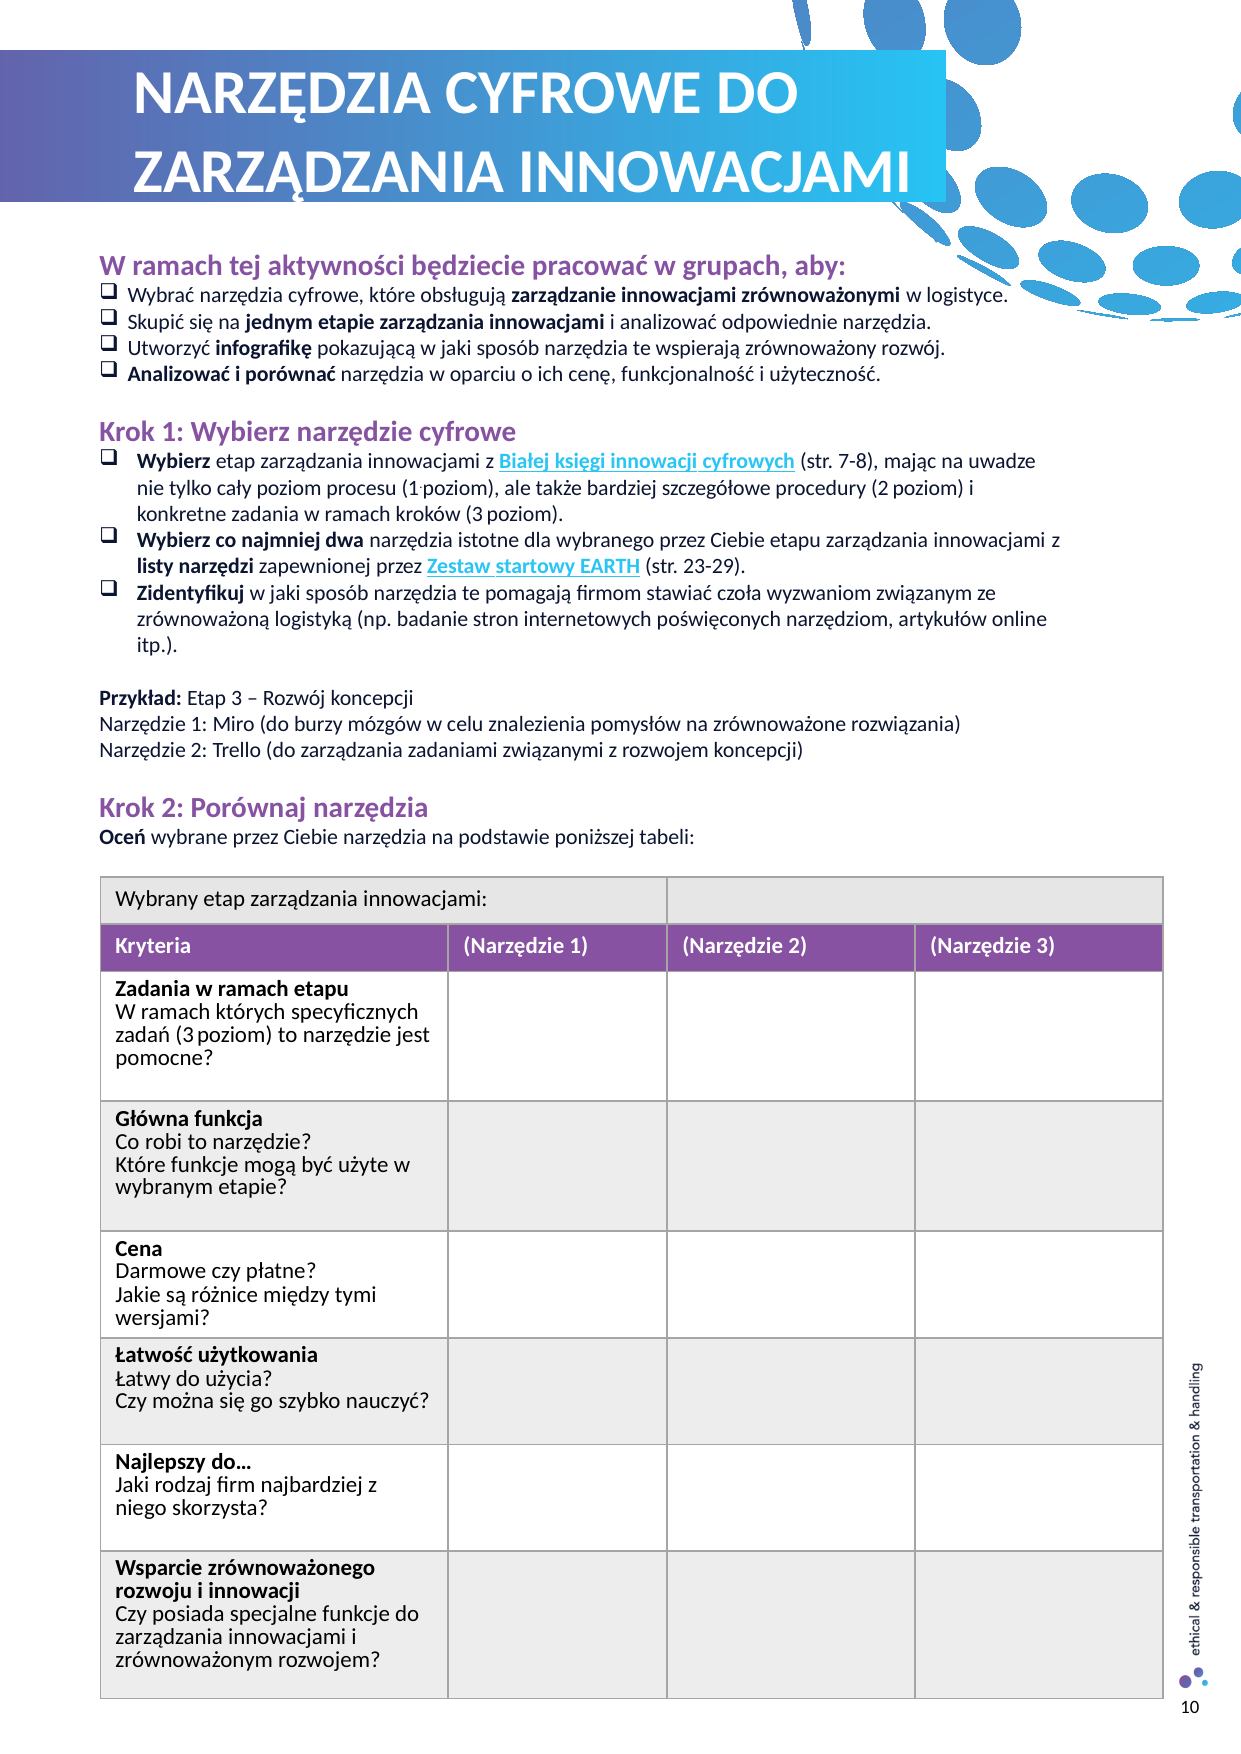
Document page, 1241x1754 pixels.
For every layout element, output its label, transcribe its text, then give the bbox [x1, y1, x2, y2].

table_cell Wsparcie zrównoważonego rozwoju i innowacji Czy posiada specjalne funkcje do zarządzania innowacjami i zrównoważonym rozwojem? [101, 1552, 447, 1698]
table_cell [668, 1102, 914, 1230]
table_cell Główna funkcja Co robi to narzędzie? Które funkcje mogą być użyte w wybranym etapie? [101, 1102, 447, 1230]
text_box [1077, 310, 1128, 320]
table_cell [449, 972, 666, 1100]
text_box [1186, 291, 1241, 314]
table_cell Zadania w ramach etapu W ramach których specyficznych zadań (3 poziom) to narzędzie jest pomocne? [101, 972, 447, 1100]
text_box [1071, 173, 1148, 233]
slide_number 10 [1153, 1676, 1215, 1736]
table_cell Łatwość użytkowania Łatwy do użycia? Czy można się go szybko nauczyć? [101, 1339, 447, 1444]
text_box [1232, 248, 1241, 274]
table_cell Cena Darmowe czy płatne? Jakie są różnice między tymi wersjami? [101, 1232, 447, 1337]
text_box [1020, 280, 1081, 306]
text_box [1224, 313, 1241, 318]
text_box [957, 255, 1011, 286]
table_cell [668, 1232, 914, 1337]
table_cell [916, 1552, 1162, 1698]
table_cell [668, 1552, 914, 1698]
table_cell [449, 1339, 666, 1444]
table_cell [668, 1339, 914, 1444]
text_box [922, 170, 961, 213]
table_header [668, 878, 1162, 923]
table_cell [449, 1552, 666, 1698]
text_box [1150, 318, 1200, 322]
table_cell [449, 1445, 666, 1550]
text_box [863, 0, 926, 50]
table_cell [916, 1102, 1162, 1230]
table_cell [916, 1232, 1162, 1337]
text_box [1038, 240, 1106, 283]
list W ramach tej aktywności będziecie pracować w grupach, aby: Wybrać narzędzia cyfrowe, które obsługują zarządzanie innowacjami zrównoważonymi w logistyce. Skupić się na jednym etapie zarządzania innowacjami i analizować odpowiednie narzędzia. Utworzyć infografikę pokazującą w jaki sposób narzędzia te wspierają zrównoważony rozwój. Analizować i porównać narzędzia w oparciu o ich cenę, funkcjonalność i użyteczność. Krok 1: Wybierz narzędzie cyfrowe Wybierz etap zarządzania innowacjami z Białej księgi innowacji cyfrowych (str. 7-8), mając na uwadze nie tylko cały poziom procesu (1.poziom), ale także bardziej szczegółowe procedury (2 poziom) i konkretne zadania w ramach kroków (3 poziom). Wybierz co najmniej dwa narzędzia istotne dla wybranego przez Ciebie etapu zarządzania innowacjami z listy narzędzi zapewnionej przez Zestaw startowy EARTH (str. 23-29). Zidentyfikuj w jaki sposób narzędzia te pomagają firmom stawiać czoła wyzwaniom związanym ze zrównoważoną logistyką (np. badanie stron internetowych poświęconych narzędziom, artykułów online itp.). Przykład: Etap 3 – Rozwój koncepcji Narzędzie 1: Miro (do burzy mózgów w celu znalezienia pomysłów na zrównoważone rozwiązania) Narzędzie 2: Trello (do zarządzania zadaniami związanymi z rozwojem koncepcji) Krok 2: Porównaj narzędzia Oceń wybrane przez Ciebie narzędzia na podstawie poniższej tabeli: [84, 238, 1082, 660]
list NARZĘDZIA CYFROWE DO ZARZĄDZANIA INNOWACJAMI [0, 50, 946, 202]
table_cell (Narzędzie 3) [916, 925, 1162, 971]
text_box [944, 0, 1022, 65]
text_box [1098, 293, 1161, 315]
text_box [892, 202, 951, 246]
table_cell [916, 1339, 1162, 1444]
table_cell Najlepszy do… Jaki rodzaj firm najbardziej z niego skorzysta? [101, 1445, 447, 1550]
text_box [792, 0, 811, 50]
table_cell Kryteria [101, 925, 447, 971]
table_cell [916, 1445, 1162, 1550]
text_box [1233, 92, 1241, 134]
table_cell [449, 1232, 666, 1337]
table_cell [916, 972, 1162, 1100]
table_cell [668, 1445, 914, 1550]
text_box [1179, 171, 1241, 229]
text_box [946, 79, 982, 151]
table_cell (Narzędzie 1) [449, 925, 666, 971]
table_cell (Narzędzie 2) [668, 925, 914, 971]
table_cell [668, 972, 914, 1100]
text_box [1133, 246, 1200, 286]
text_box [975, 167, 1047, 228]
picture [1179, 1357, 1217, 1680]
table_cell [449, 1102, 666, 1230]
table_header Wybrany etap zarządzania innowacjami: [101, 878, 666, 923]
text_box [958, 226, 1019, 269]
